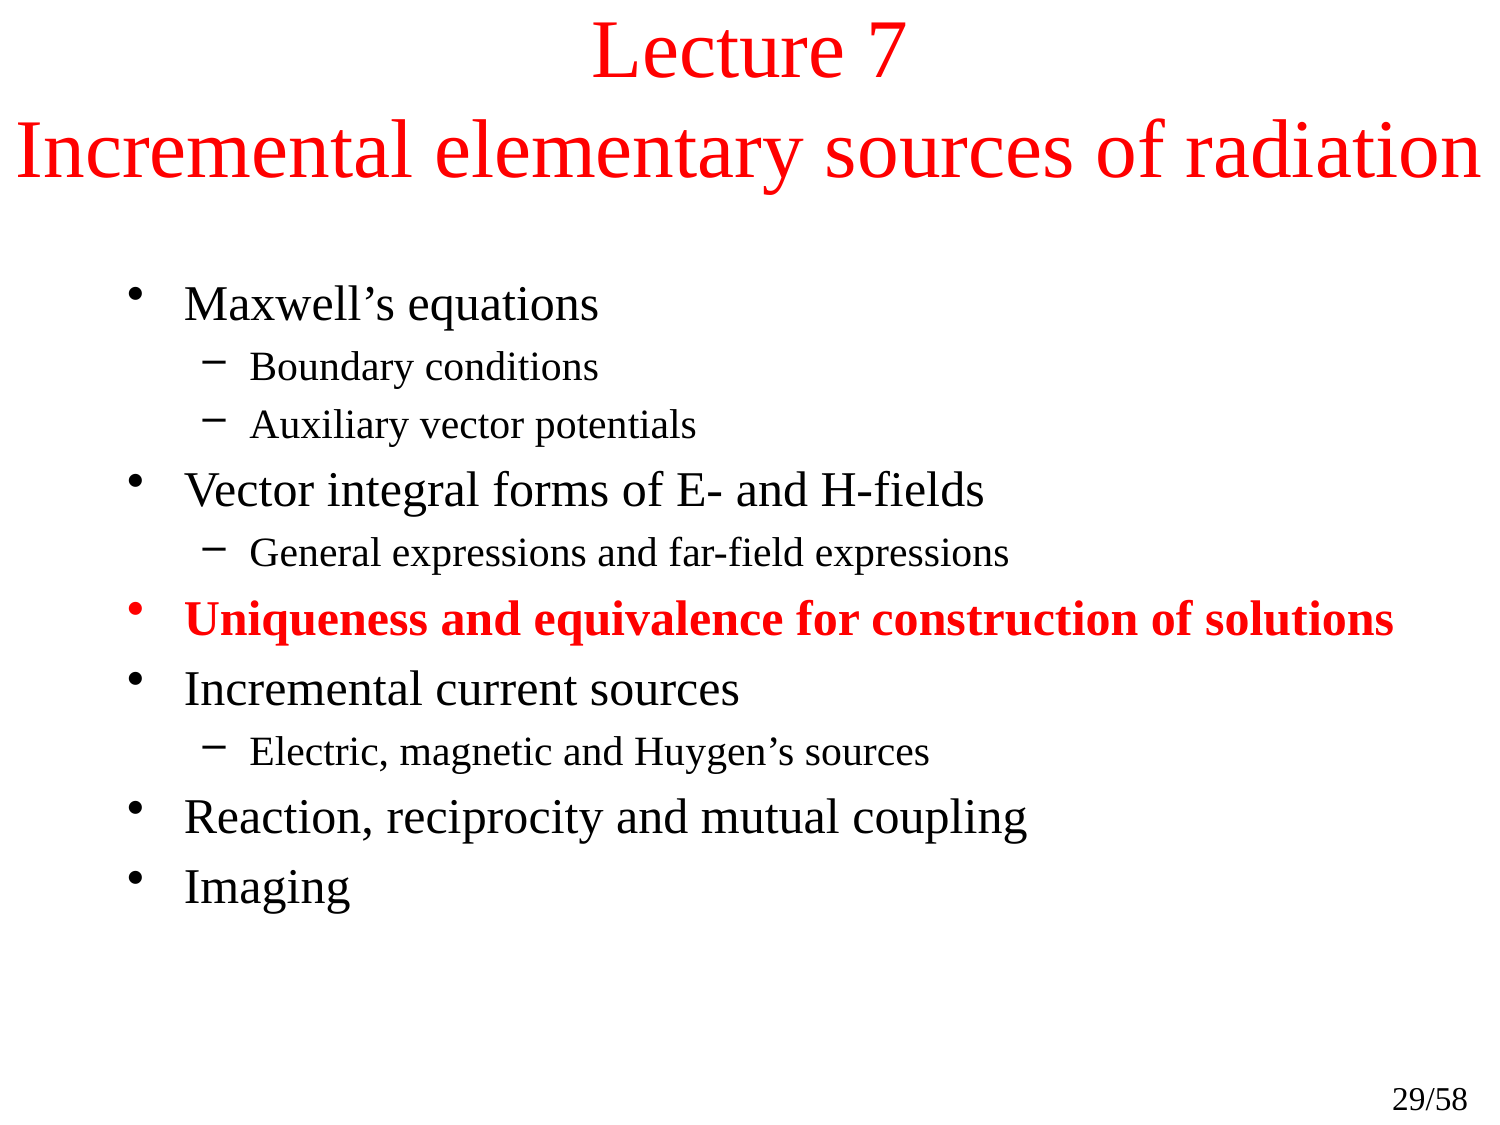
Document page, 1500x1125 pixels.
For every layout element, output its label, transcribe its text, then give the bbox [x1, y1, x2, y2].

title Lecture 7 Incremental elementary sources of radiation [0, 49, 1500, 238]
list Maxwell’s equations Boundary conditions Auxiliary vector potentials Vector integral forms of E- and H-fields General expressions and far-field expressions Uniqueness and equivalence for construction of solutions Incremental current sources Electric, magnetic and Huygen’s sources Reaction, reciprocity and mutual coupling Imaging [112, 262, 1438, 938]
